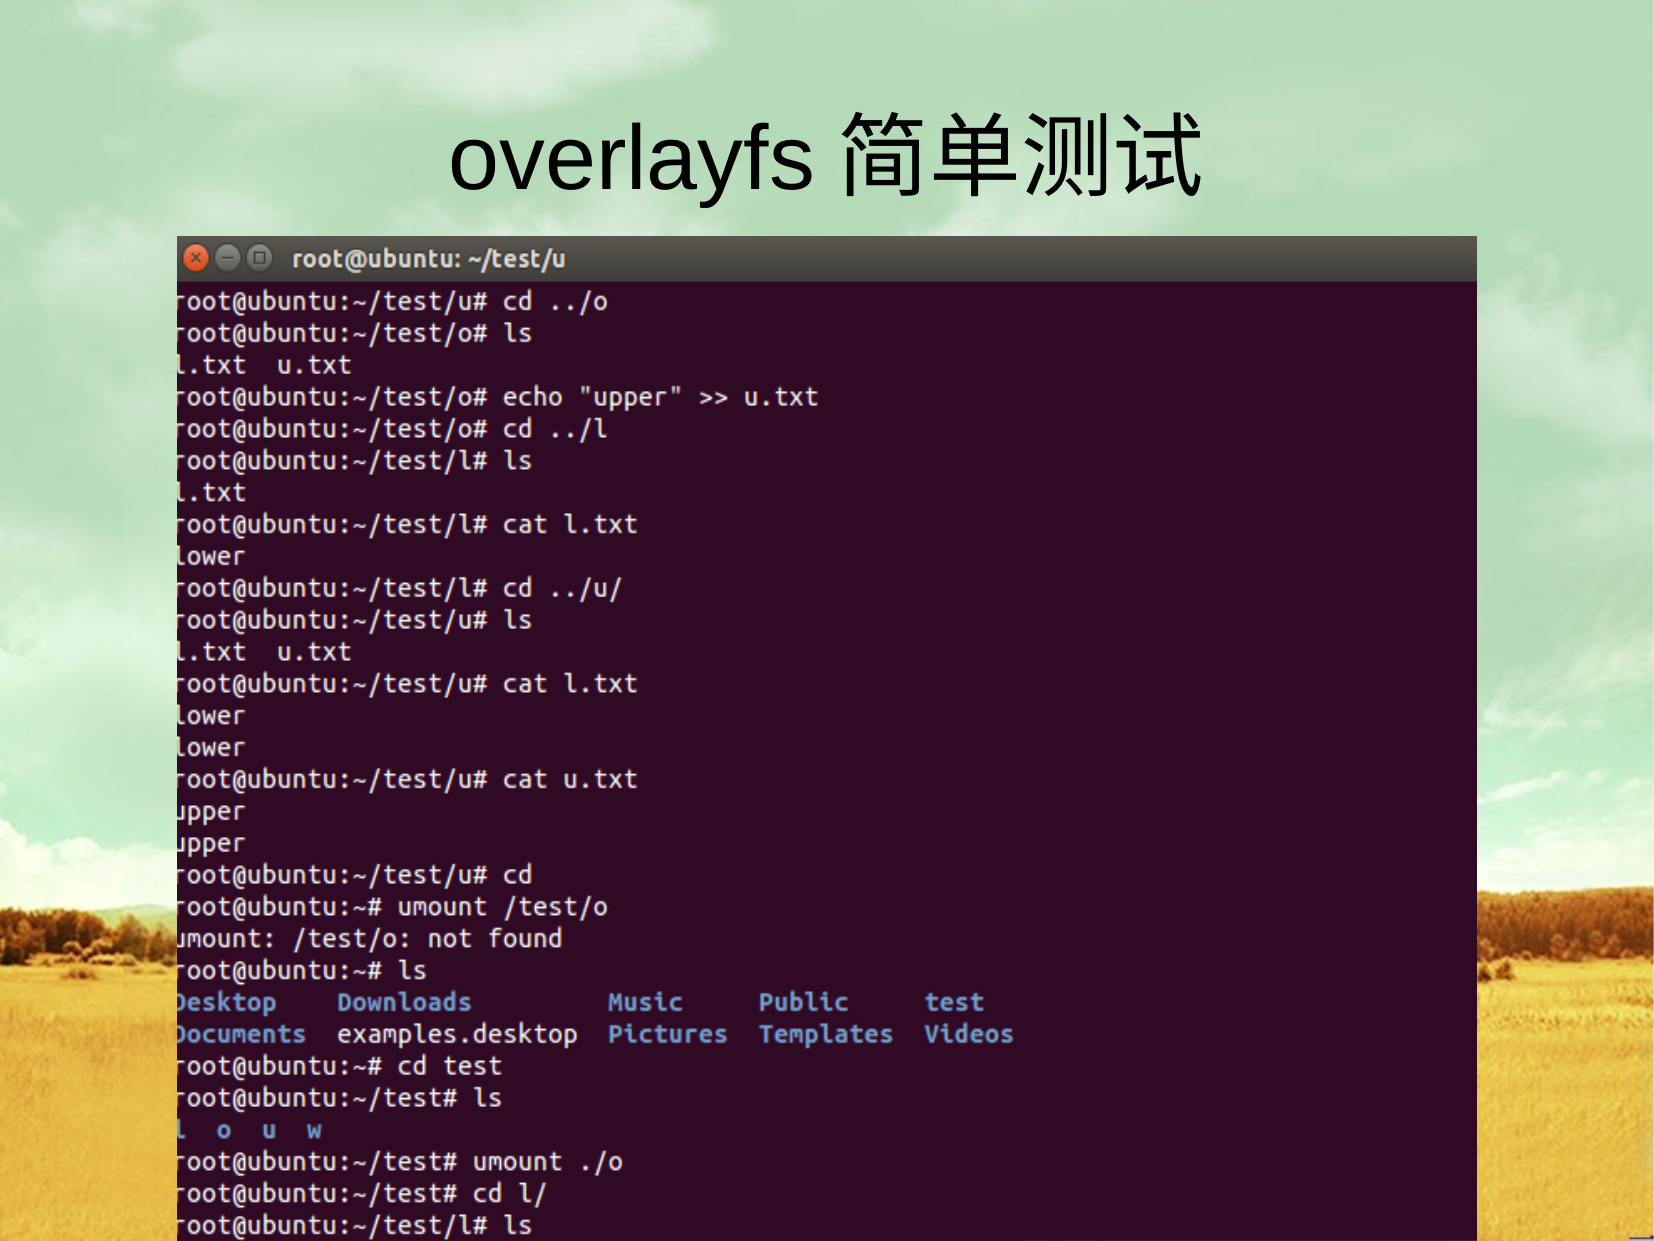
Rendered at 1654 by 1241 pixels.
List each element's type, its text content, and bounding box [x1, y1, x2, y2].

picture [0, 0, 1654, 1241]
text_box overlayfs简单测试 [82, 49, 1571, 257]
